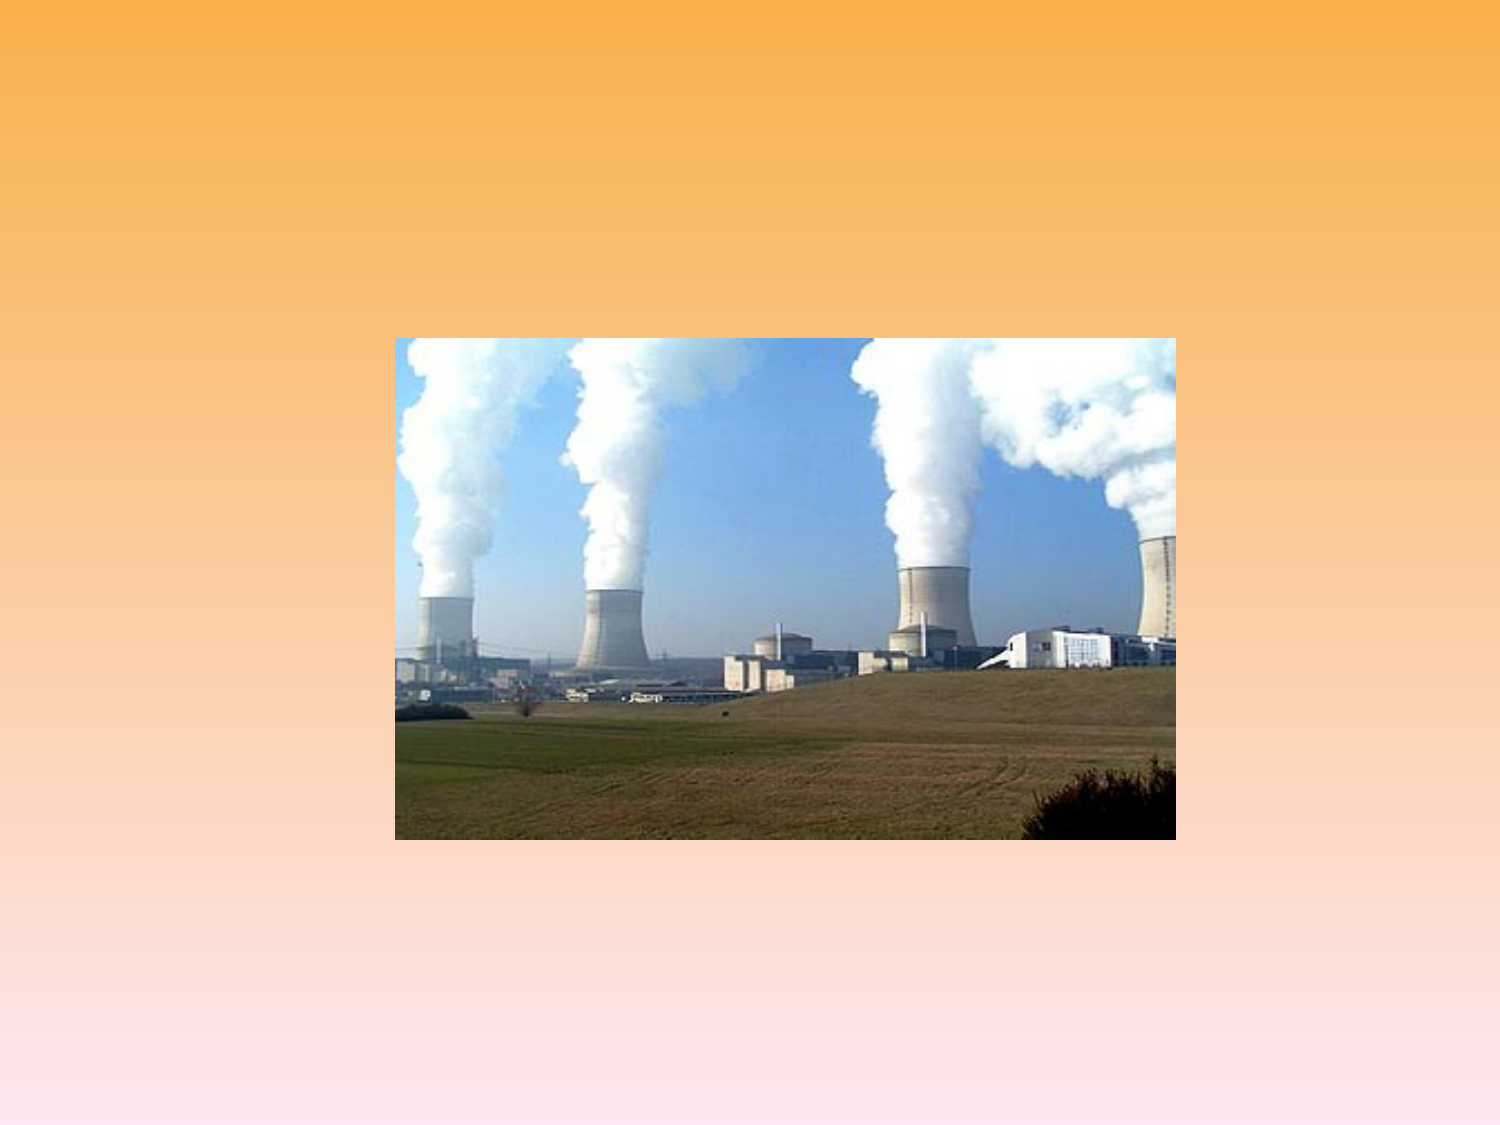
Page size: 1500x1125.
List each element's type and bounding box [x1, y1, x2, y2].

list [395, 337, 1176, 840]
